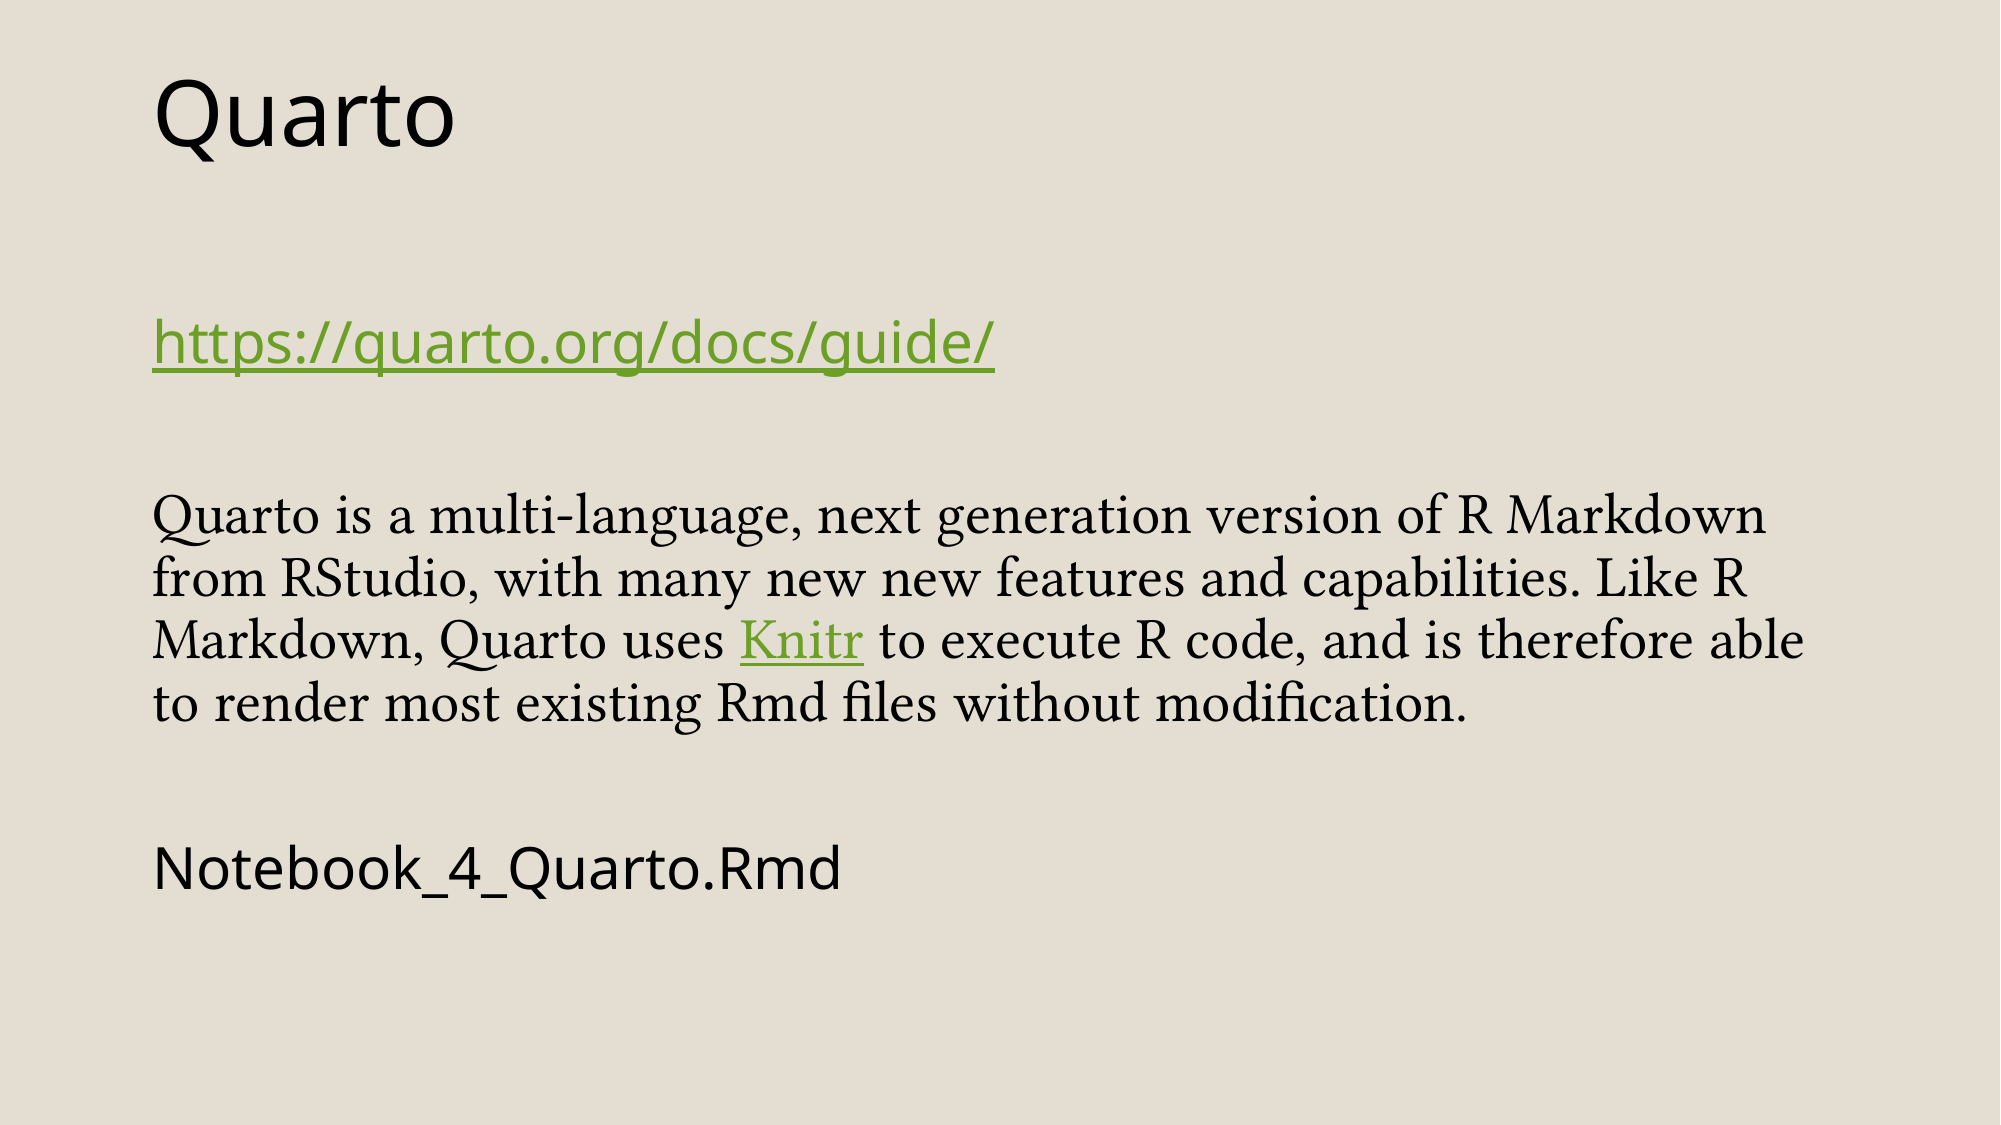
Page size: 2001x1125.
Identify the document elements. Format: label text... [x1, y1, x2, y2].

text_box Quarto [137, 59, 1863, 278]
text_box https://quarto.org/docs/guide/ Quarto is a multi-language, next generation version of R Markdown from RStudio, with many new new features and capabilities. Like R Markdown, Quarto uses Knitr to execute R code, and is therefore able to render most existing Rmd files without modification. Notebook_4_Quarto.Rmd [137, 299, 1863, 946]
